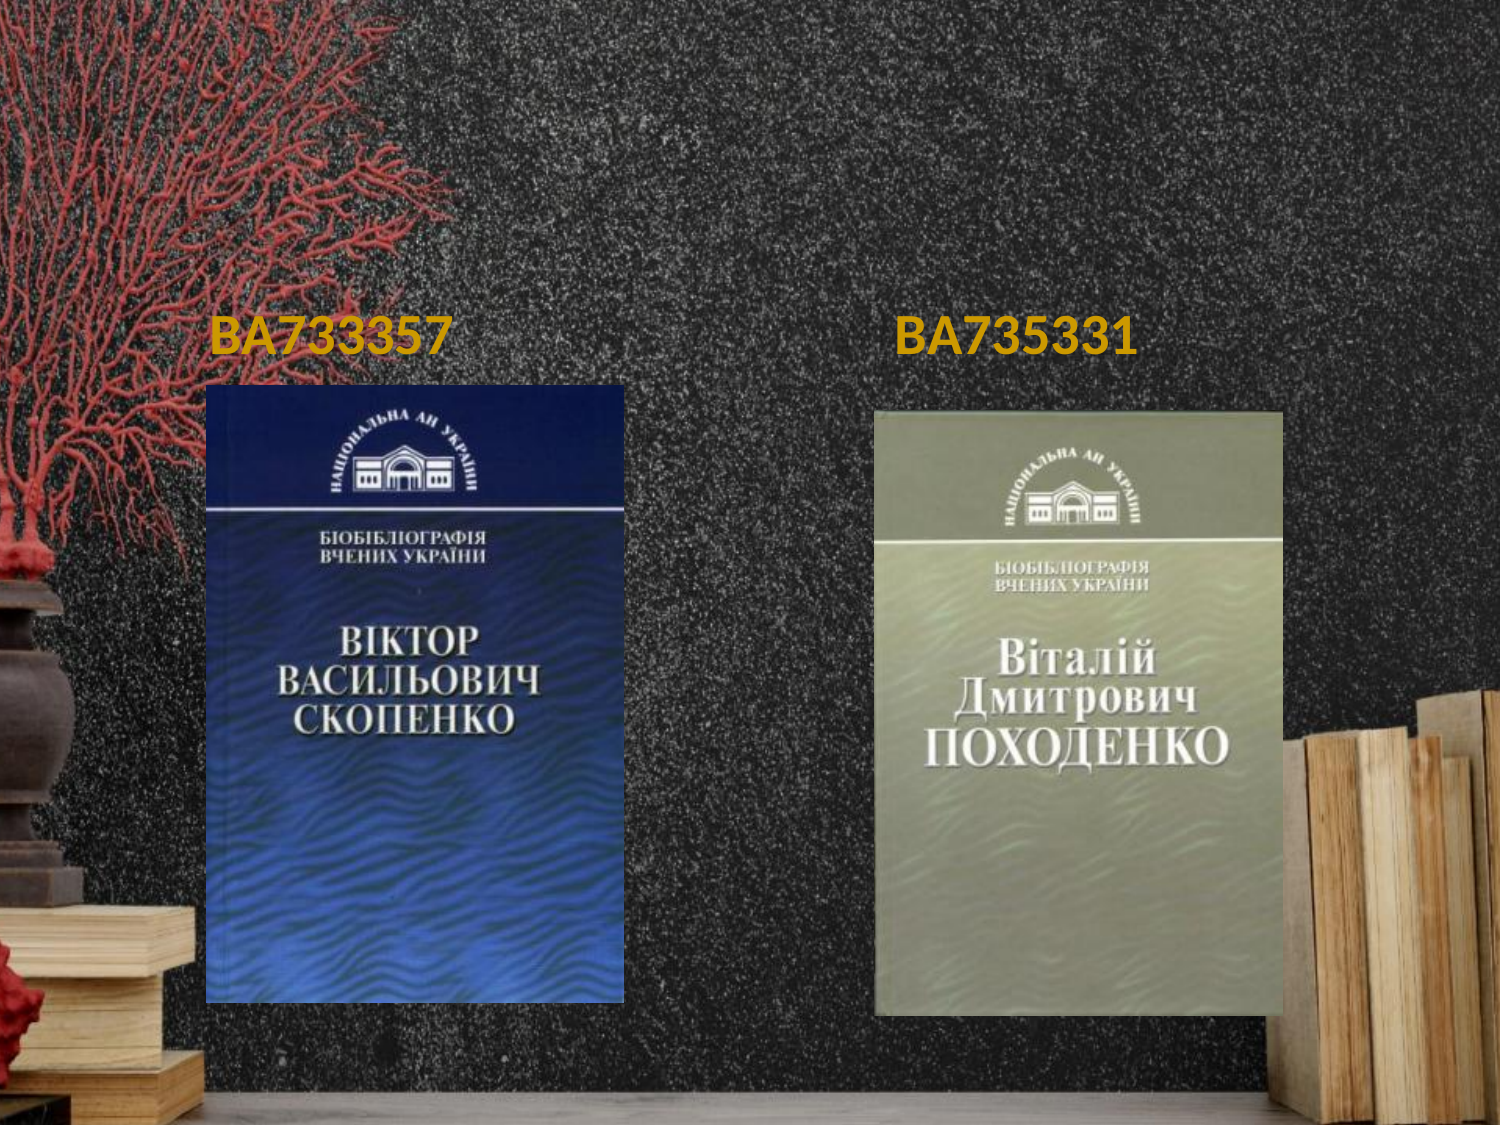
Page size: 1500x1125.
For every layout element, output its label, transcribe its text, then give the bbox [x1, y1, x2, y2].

list ВА733357 [194, 251, 738, 375]
list ВА735331 [879, 251, 1425, 375]
picture [0, 0, 1500, 1125]
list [206, 385, 624, 1003]
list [874, 410, 1283, 1016]
